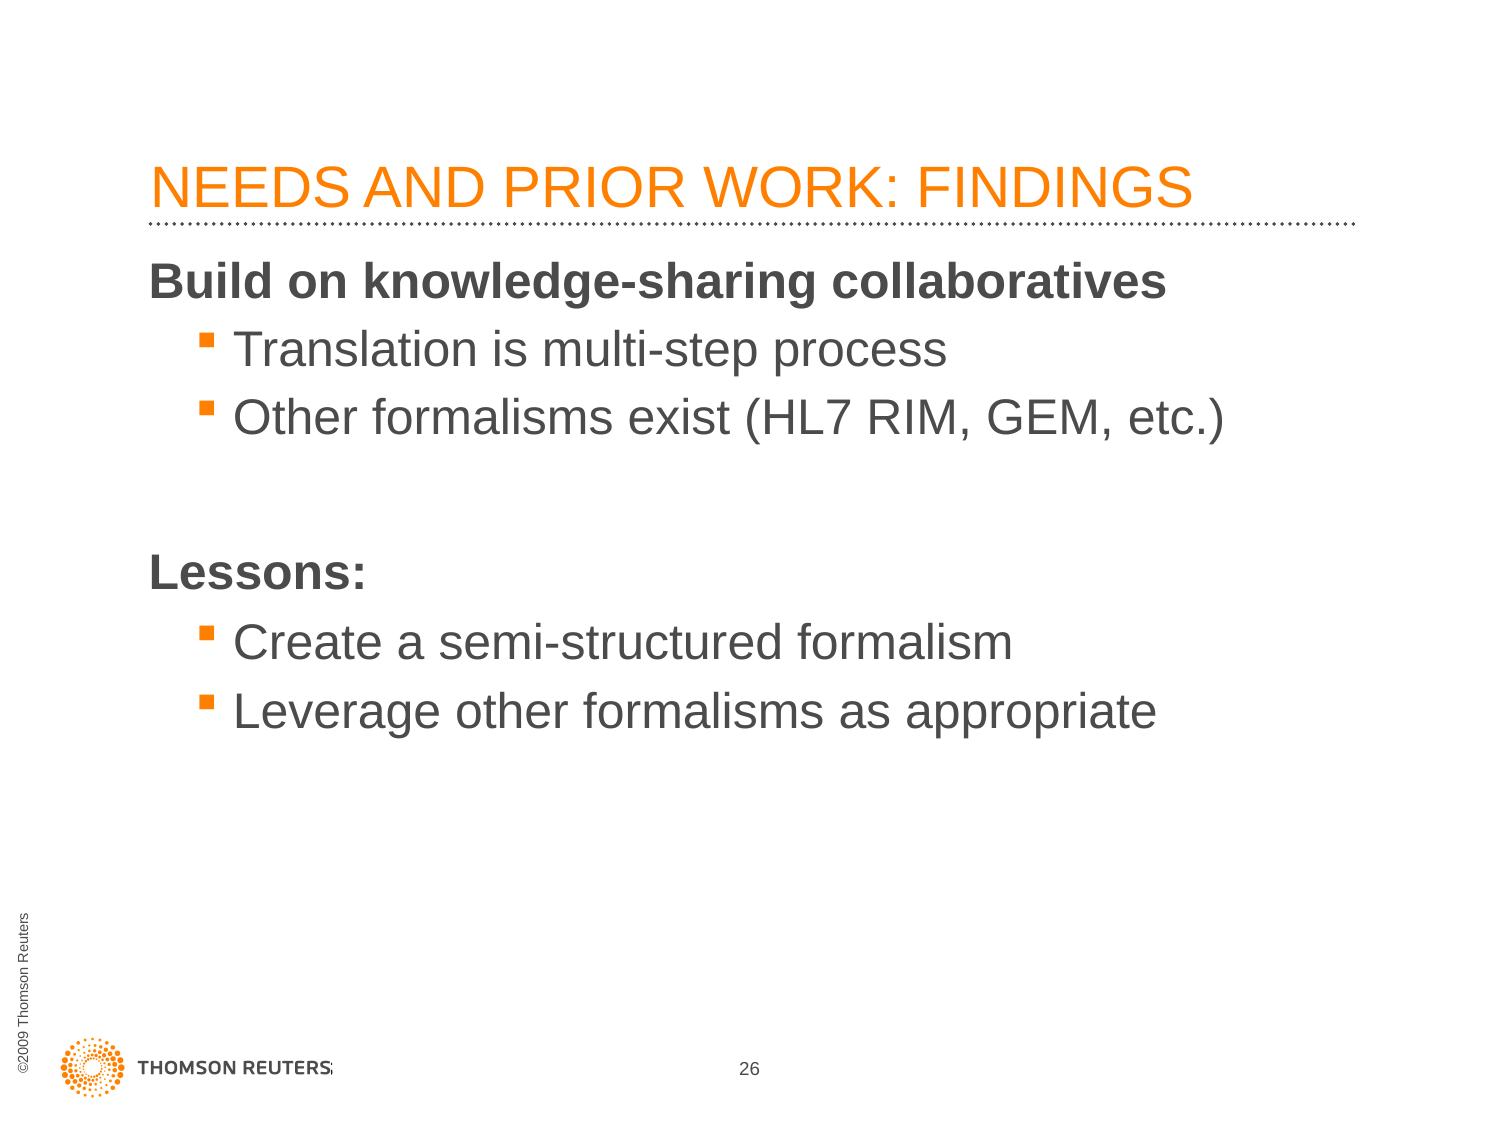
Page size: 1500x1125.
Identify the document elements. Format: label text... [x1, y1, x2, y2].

picture [60, 1037, 333, 1125]
title NEEDS AND PRIOR WORK: FINDINGS [150, 82, 1390, 221]
list Build on knowledge-sharing collaboratives Translation is multi-step process Other formalisms exist (HL7 RIM, GEM, etc.) Lessons: Create a semi-structured formalism Leverage other formalisms as appropriate [148, 247, 1416, 972]
slide_number 26 [700, 1048, 776, 1088]
